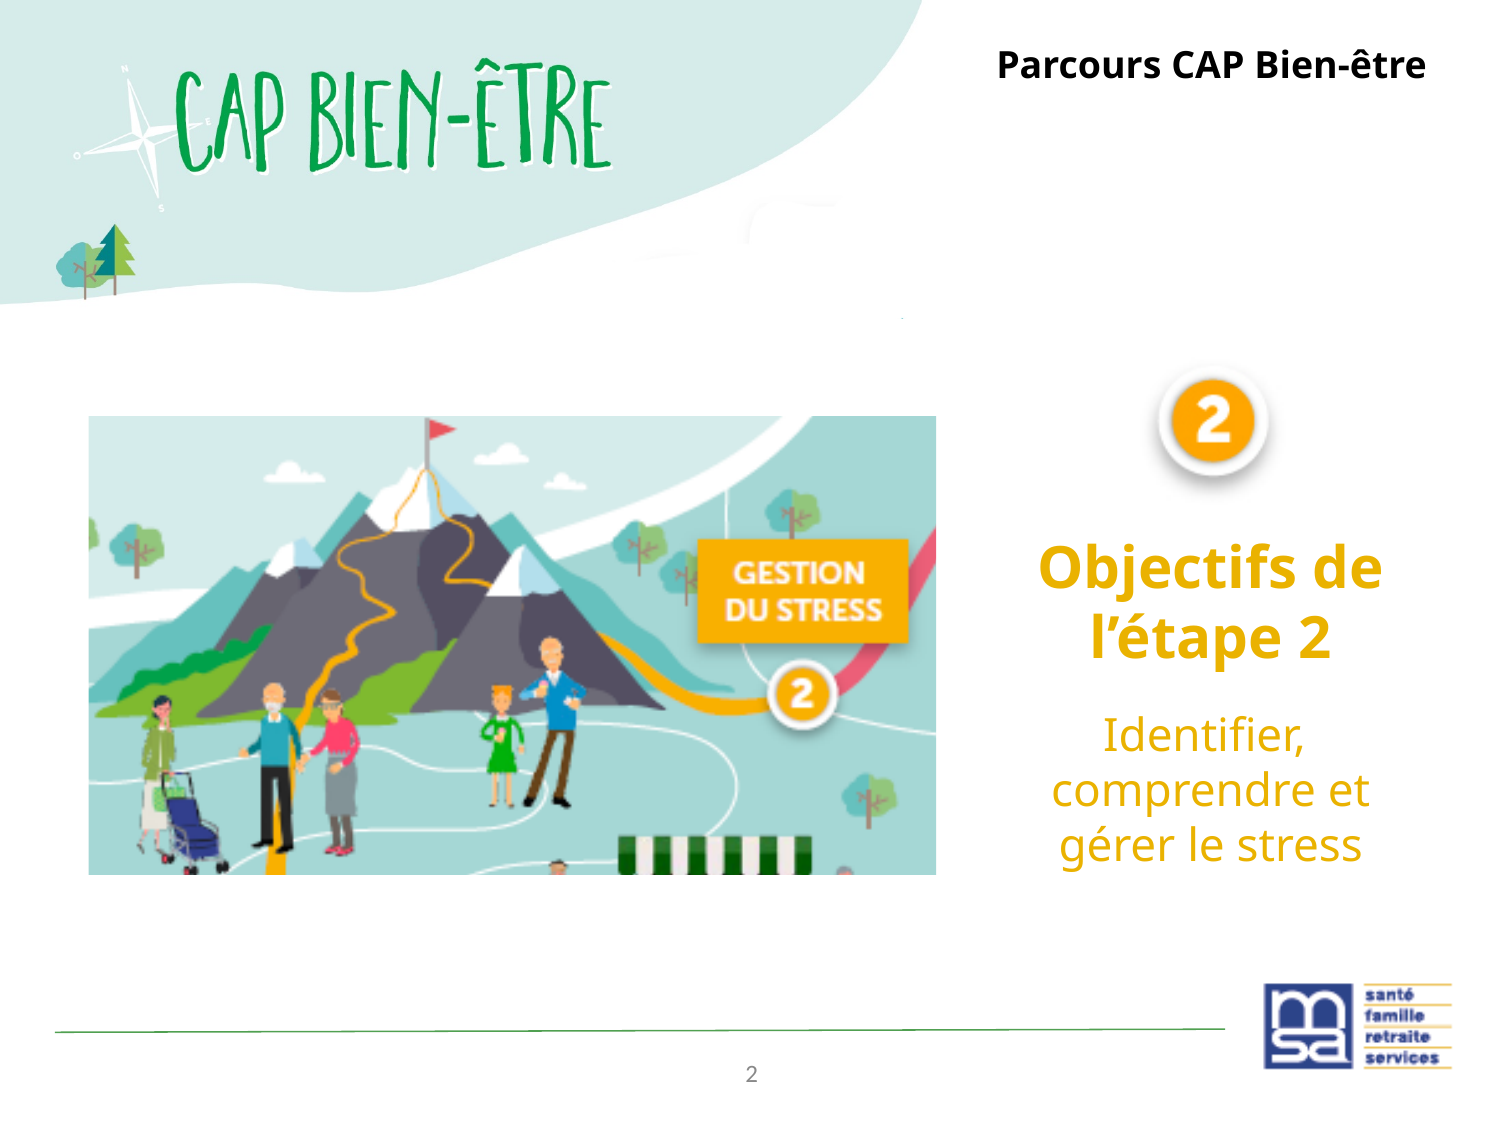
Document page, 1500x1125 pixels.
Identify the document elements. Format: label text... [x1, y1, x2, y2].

picture [1134, 353, 1294, 513]
text_box – 2 [560, 1028, 1245, 1042]
picture [88, 416, 937, 875]
picture [0, 0, 941, 320]
text_box Parcours CAP Bien-être [968, 34, 1455, 94]
picture [1250, 929, 1476, 1125]
text_box 2 [54, 1042, 1245, 1103]
text_box Objectifs de l’étape 2 Identifier, comprendre et gérer le stress [973, 522, 1448, 878]
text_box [54, 1028, 1226, 1033]
